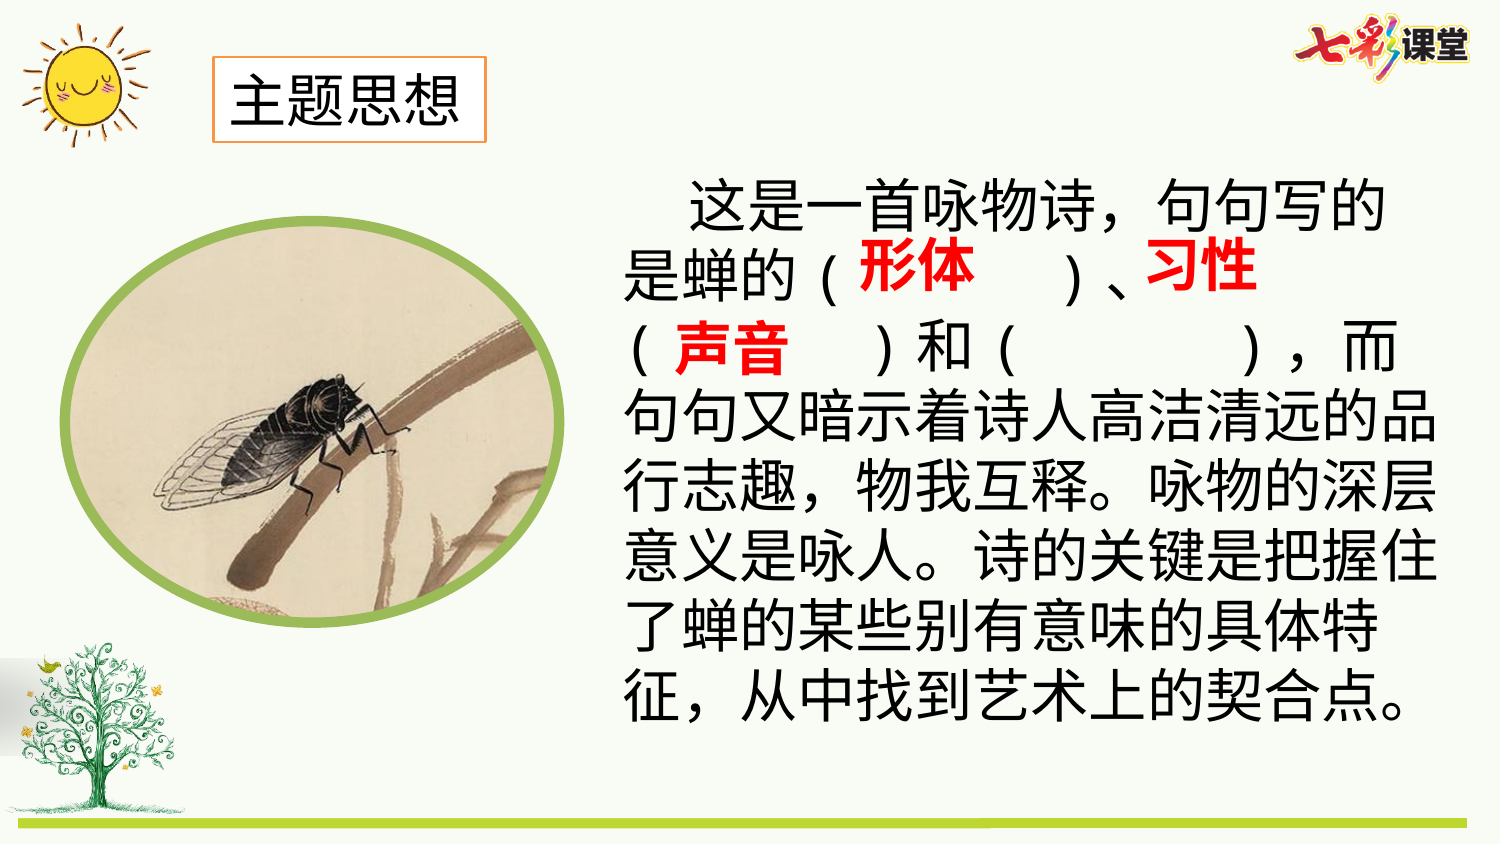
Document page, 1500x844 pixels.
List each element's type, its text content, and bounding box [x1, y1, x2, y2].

text_box 习性 [1128, 221, 1301, 306]
text_box 声音 [659, 305, 849, 390]
picture [1291, 9, 1472, 87]
text_box 形体 [844, 221, 1008, 306]
picture [0, 0, 173, 172]
picture [0, 174, 1467, 844]
text_box 这是一首咏物诗，句句写的是蝉的( )、( )和( )，而句句又暗示着诗人高洁清远的品行志趣，物我互释。咏物的深层意义是咏人。诗的关键是把握住了蝉的某些别有意味的具体特征，从中找到艺术上的契合点。 [608, 161, 1459, 737]
text_box 主题思想 [212, 56, 487, 143]
